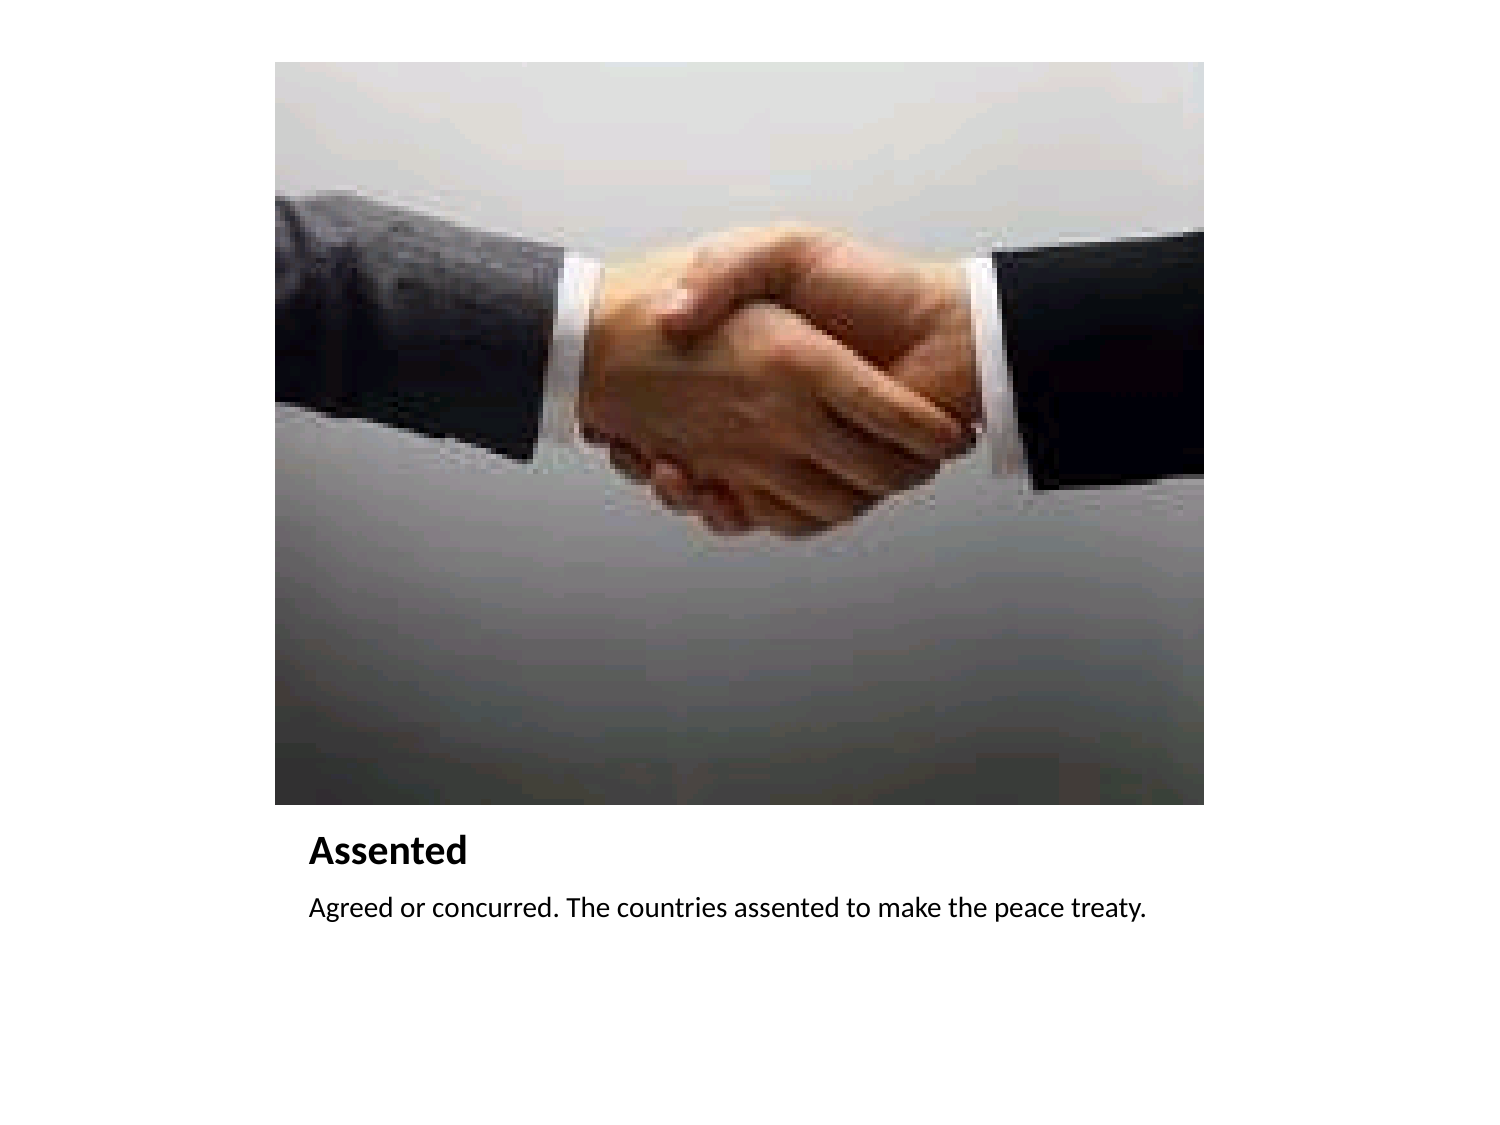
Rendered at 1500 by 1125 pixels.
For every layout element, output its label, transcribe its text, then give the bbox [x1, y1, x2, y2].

list Agreed or concurred. The countries assented to make the peace treaty. [294, 880, 1194, 1013]
picture [274, 62, 1204, 806]
title Assented [294, 815, 1194, 880]
